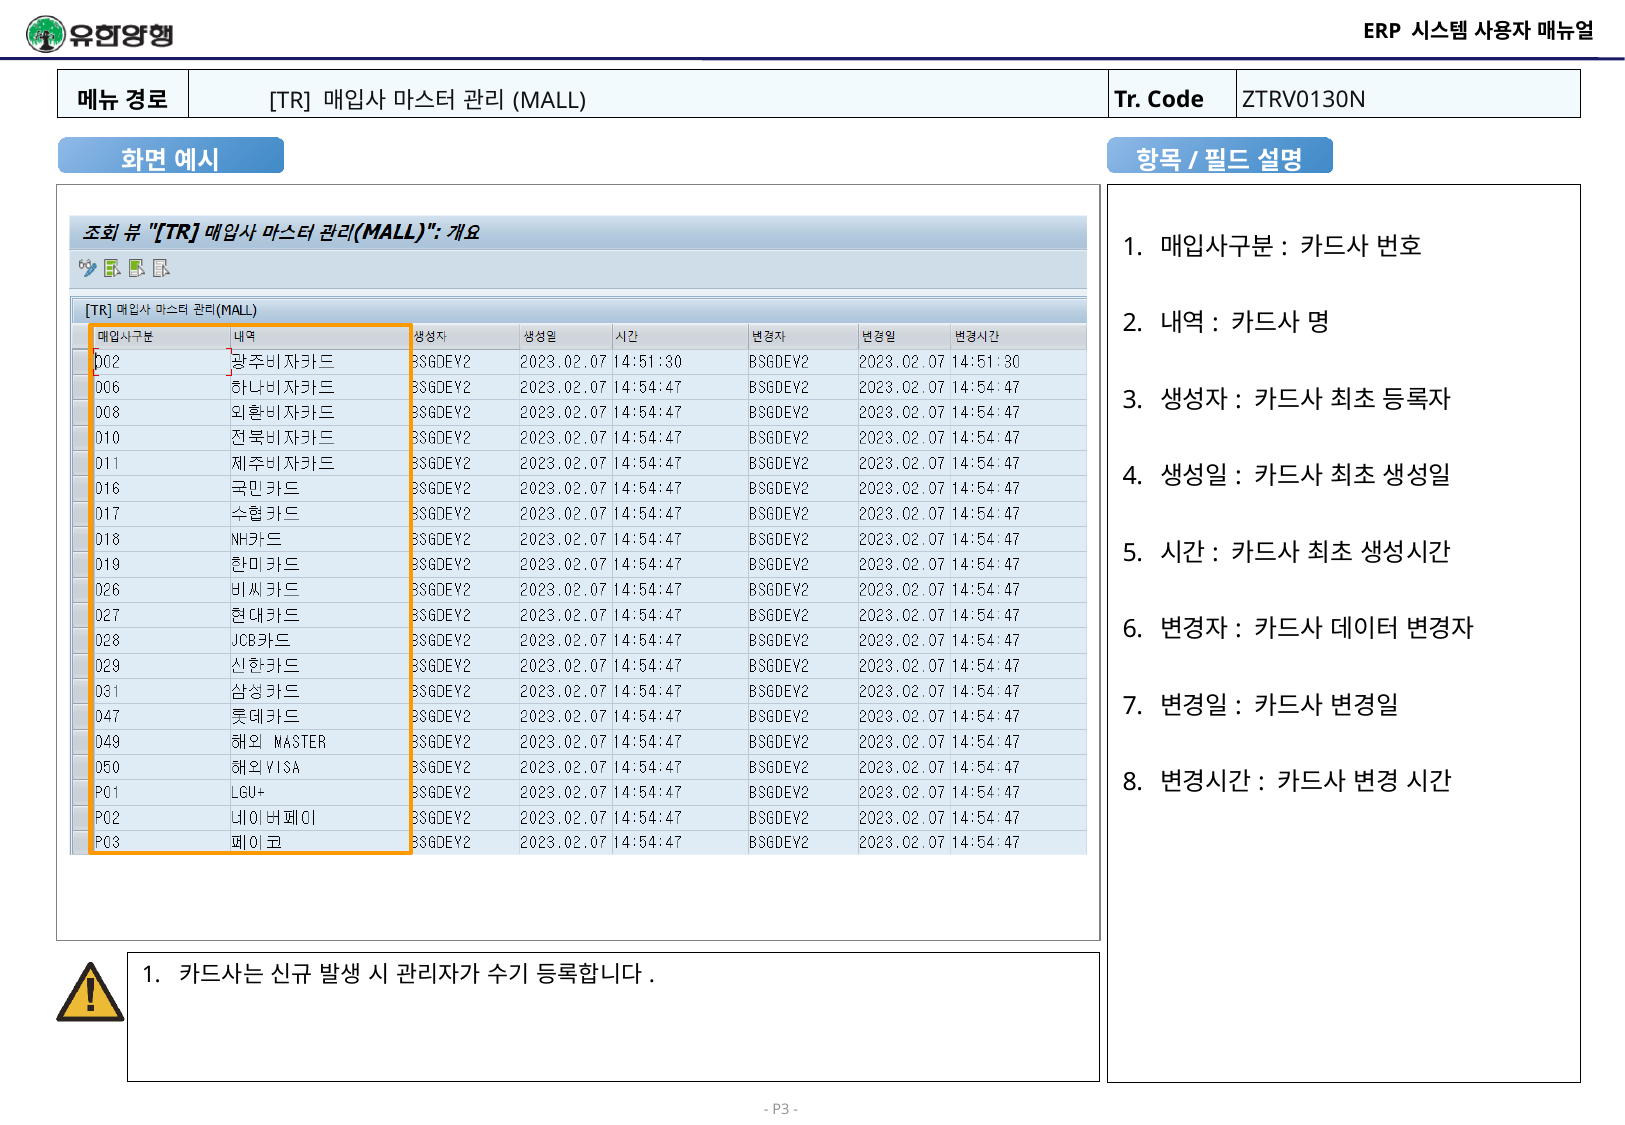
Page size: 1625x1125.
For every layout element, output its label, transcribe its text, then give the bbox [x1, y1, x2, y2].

picture [20, 11, 178, 55]
text_box 화면 예시 [58, 137, 284, 173]
table_header ZTRV0130N [1237, 70, 1580, 117]
picture [55, 959, 125, 1022]
title ERP 시스템 사용자 매뉴얼 [905, 9, 1610, 51]
text_box 항목/필드 설명 [1107, 137, 1333, 173]
table_header [TR] 매입사 마스터 관리(MALL) [189, 70, 1108, 117]
picture [69, 214, 1088, 855]
text_box [56, 184, 1100, 941]
text_box 매입사구분: 카드사 번호 내역: 카드사 명 생성자: 카드사 최초 등록자 생성일: 카드사 최초 생성일 시간: 카드사 최초 생성시간 변경자: 카드사 데이터 변경자 변경일: 카드사 변경일 변경시간: 카드사 변경 시간 [1107, 184, 1581, 1083]
table_header 메뉴 경로 [58, 70, 188, 117]
text_box 카드사는 신규 발생 시 관리자가 수기 등록합니다. [127, 952, 1100, 1082]
table_header Tr. Code [1109, 70, 1236, 117]
